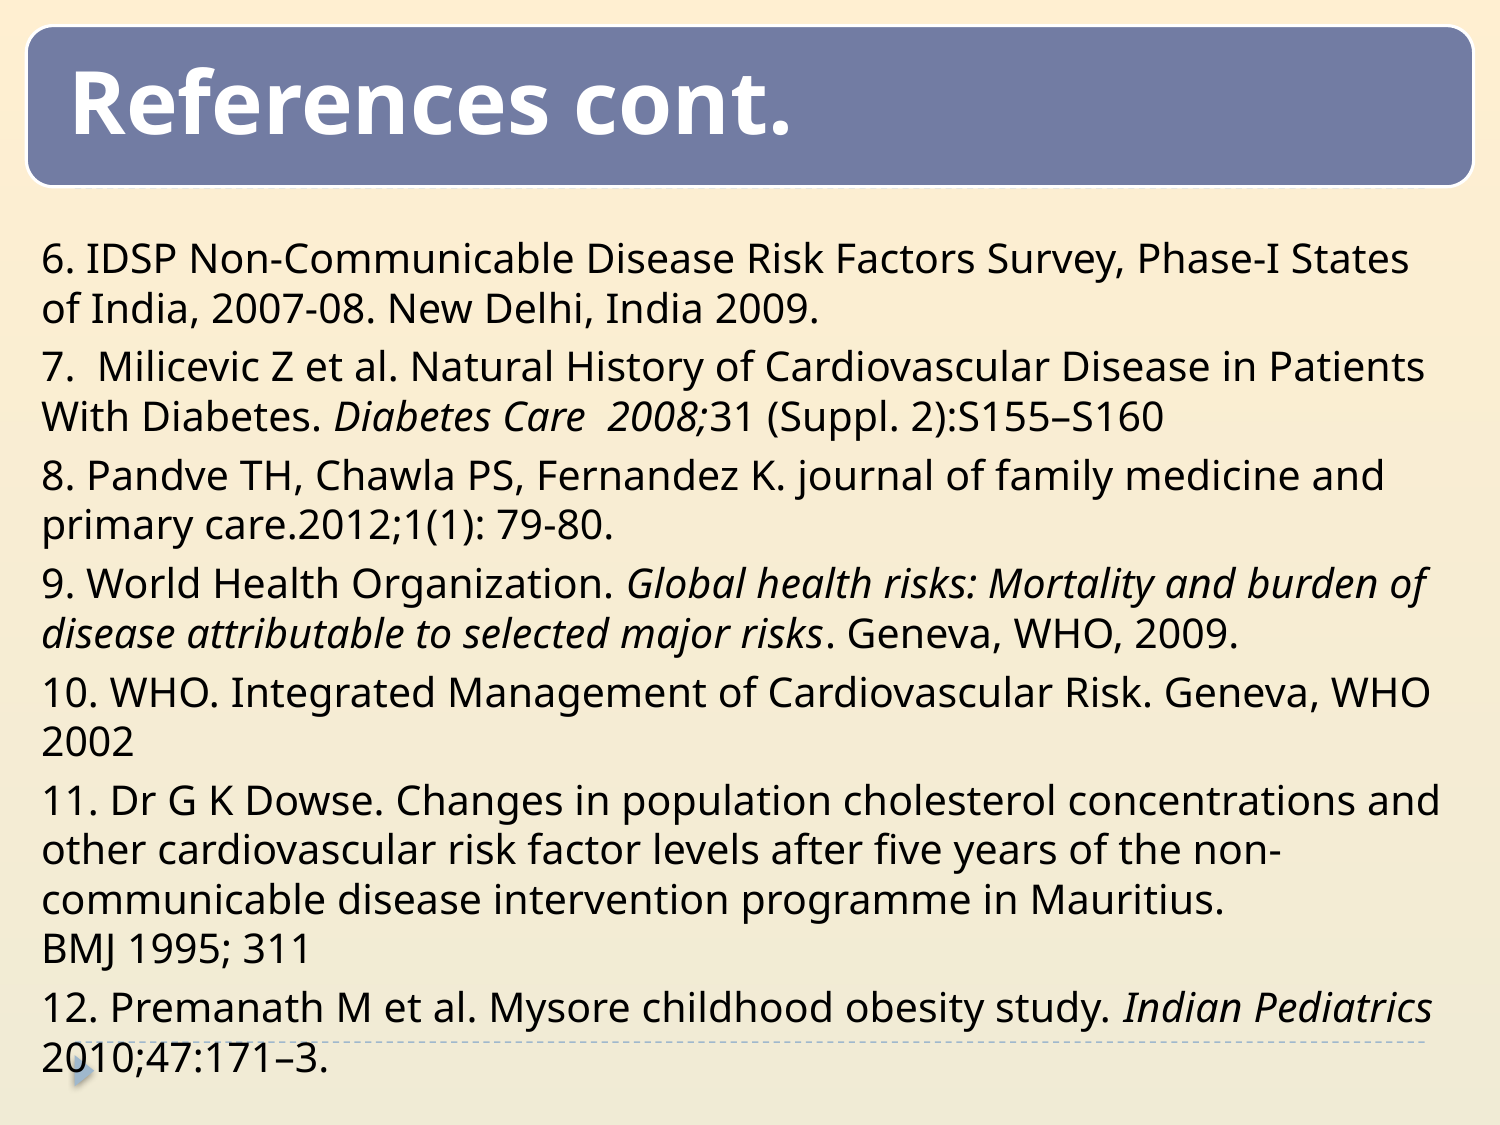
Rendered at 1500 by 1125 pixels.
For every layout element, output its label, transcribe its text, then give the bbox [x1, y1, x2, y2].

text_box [26, 24, 1474, 188]
list 6. IDSP Non-Communicable Disease Risk Factors Survey, Phase-I States of India, 2007-08. New Delhi, India 2009. 7. Milicevic Z et al. Natural History of Cardiovascular Disease in Patients With Diabetes. Diabetes Care 2008;31 (Suppl. 2):S155–S160 8. Pandve TH, Chawla PS, Fernandez K. journal of family medicine and primary care.2012;1(1): 79-80. 9. World Health Organization. Global health risks: Mortality and burden of disease attributable to selected major risks. Geneva, WHO, 2009. 10. WHO. Integrated Management of Cardiovascular Risk. Geneva, WHO 2002 11. Dr G K Dowse. Changes in population cholesterol concentrations and other cardiovascular risk factor levels after five years of the non-communicable disease intervention programme in Mauritius. BMJ 1995; 311 12. Premanath M et al. Mysore childhood obesity study. Indian Pediatrics 2010;47:171–3. [26, 224, 1474, 1103]
